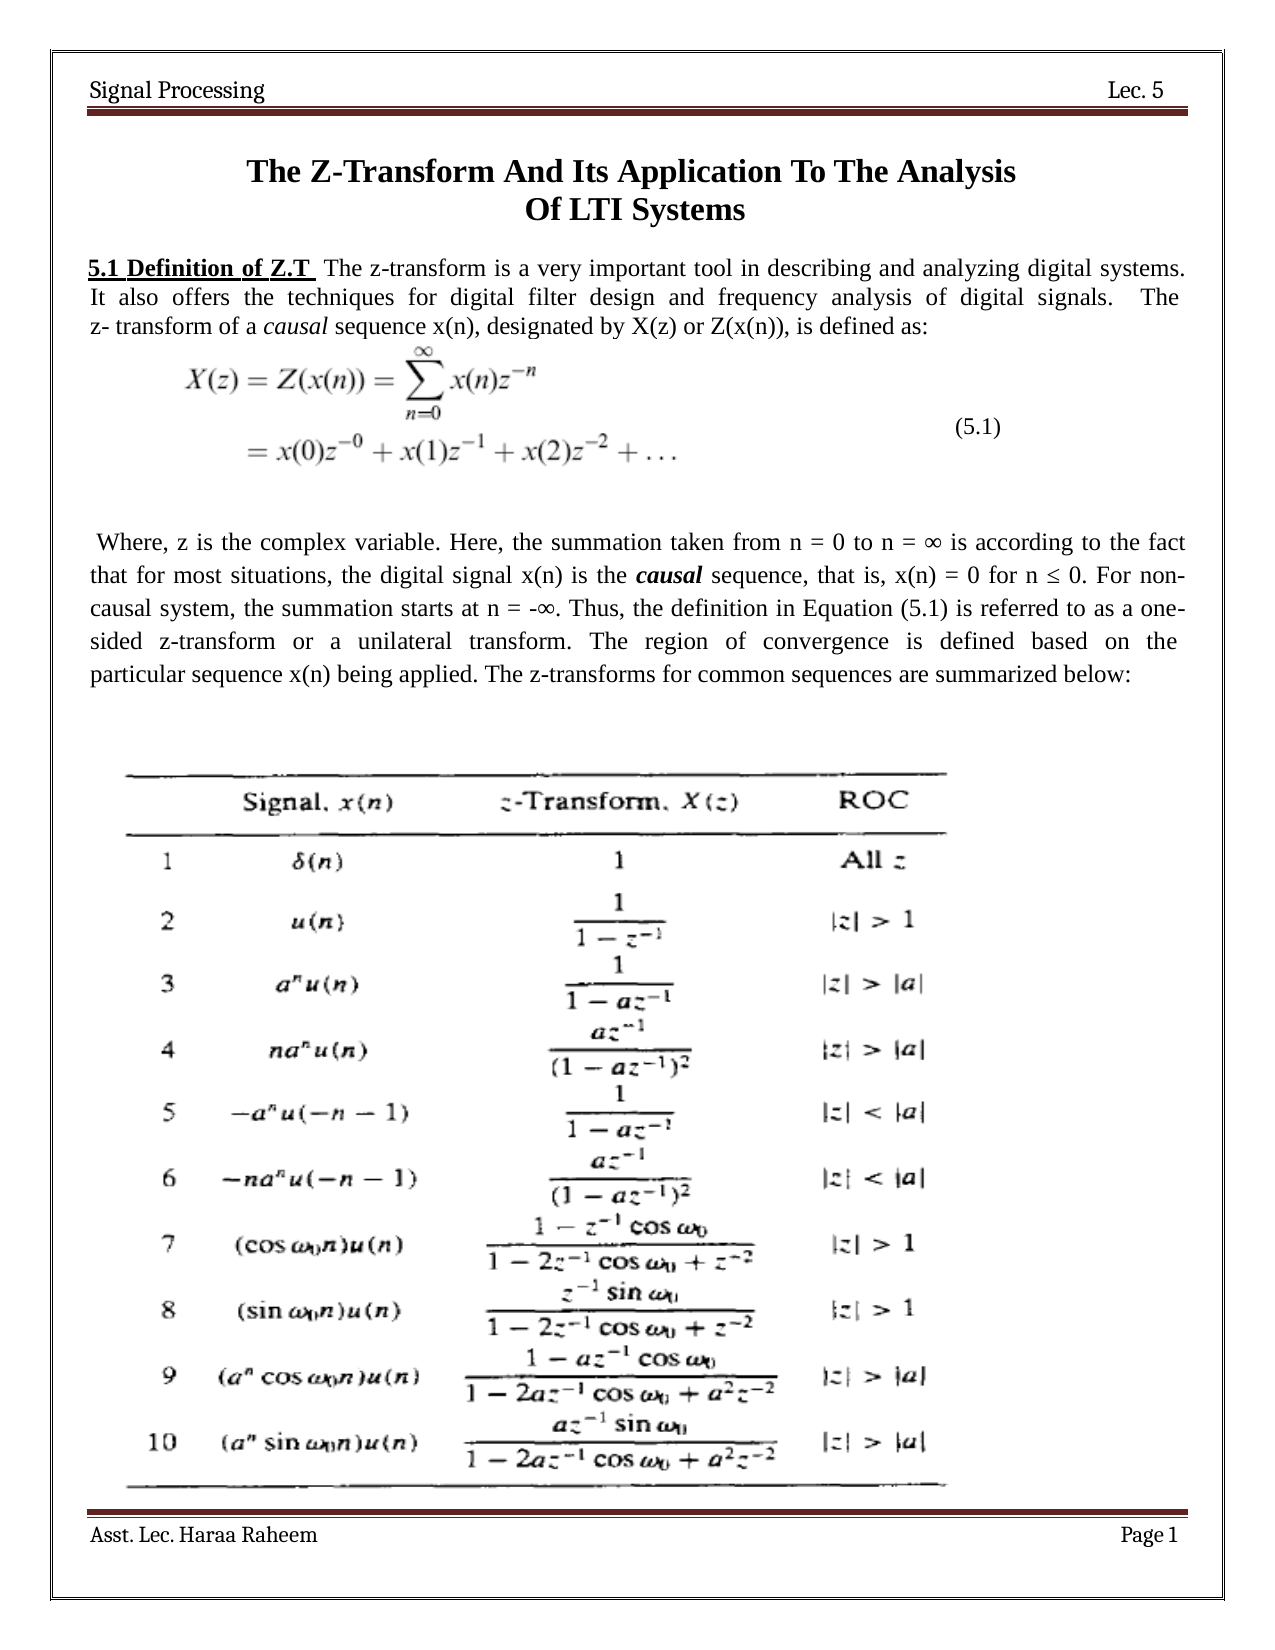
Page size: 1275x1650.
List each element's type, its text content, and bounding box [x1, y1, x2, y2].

footer Asst. Lec. Haraa Raheem [87, 1519, 331, 1549]
text_box [121, 764, 1008, 1490]
text_box The Z-Transform And Its Application To The Analysis Of LTI Systems 5.1 Definition of Z.T The z-transform is a very important tool in describing and analyzing digital systems. It also offers the techniques for digital filter design and frequency analysis of digital signals. The z- transform of a causal sequence x(n), designated by X(z) or Z(x(n)), is defined as: [87, 150, 1188, 341]
text_box Signal Processing [87, 73, 279, 106]
text_box [933, 384, 1019, 466]
text_box Lec. 5 [1105, 73, 1171, 106]
text_box Where, z is the complex variable. Here, the summation taken from n = 0 to n = ∞ is according to the fact that for most situations, the digital signal x(n) is the causal sequence, that is, x(n) = 0 for n ≤ 0. For non- causal system, the summation starts at n = -∞. Thus, the definition in Equation (5.1) is referred to as a one- sided z-transform or a unilateral transform. The region of convergence is defined based on the particular sequence x(n) being applied. The z-transforms for common sequences are summarized below: [87, 522, 1188, 690]
text_box (5.1) [953, 410, 1004, 442]
slide_number Page 1 [1118, 1519, 1190, 1549]
text_box [164, 339, 714, 474]
